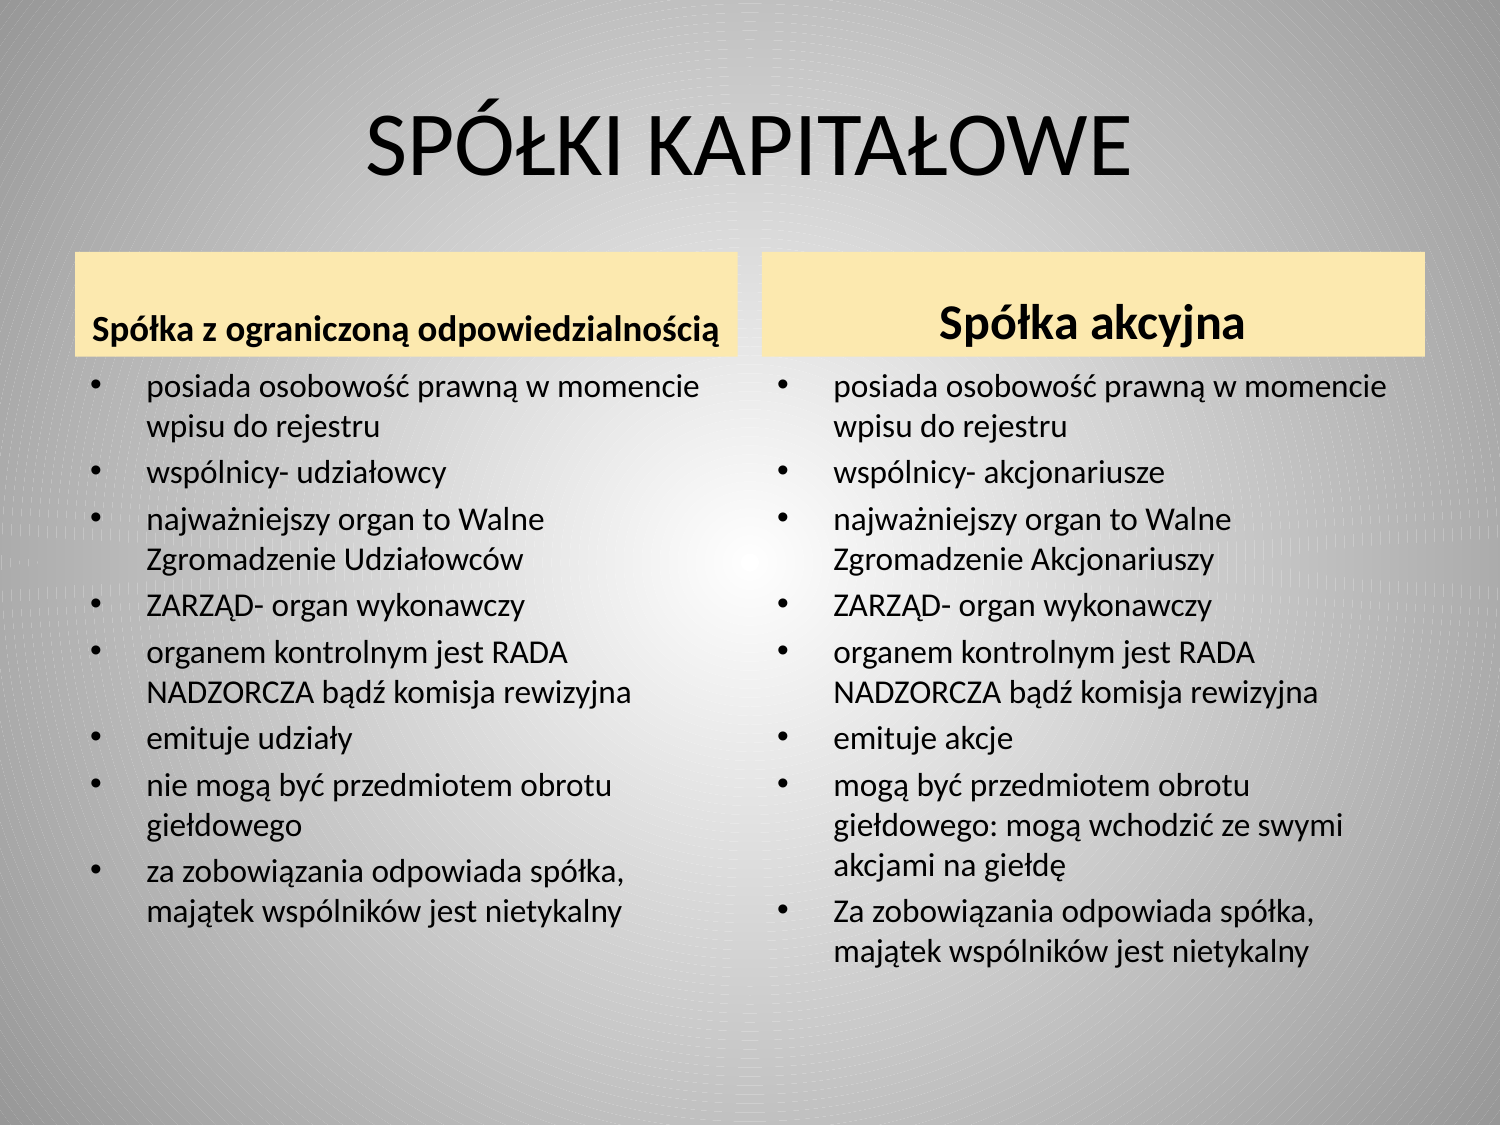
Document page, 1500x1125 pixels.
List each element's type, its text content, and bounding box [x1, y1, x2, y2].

list posiada osobowość prawną w momencie wpisu do rejestru wspólnicy- udziałowcy najważniejszy organ to Walne Zgromadzenie Udziałowców ZARZĄD- organ wykonawczy organem kontrolnym jest RADA NADZORCZA bądź komisja rewizyjna emituje udziały nie mogą być przedmiotem obrotu giełdowego za zobowiązania odpowiada spółka, majątek wspólników jest nietykalny [75, 356, 738, 1005]
list Spółka akcyjna [761, 251, 1425, 356]
list Spółka z ograniczoną odpowiedzialnością [75, 251, 738, 356]
list posiada osobowość prawną w momencie wpisu do rejestru wspólnicy- akcjonariusze najważniejszy organ to Walne Zgromadzenie Akcjonariuszy ZARZĄD- organ wykonawczy organem kontrolnym jest RADA NADZORCZA bądź komisja rewizyjna emituje akcje mogą być przedmiotem obrotu giełdowego: mogą wchodzić ze swymi akcjami na giełdę Za zobowiązania odpowiada spółka, majątek wspólników jest nietykalny [761, 356, 1425, 1005]
title SPÓŁKI KAPITAŁOWE [75, 45, 1425, 233]
